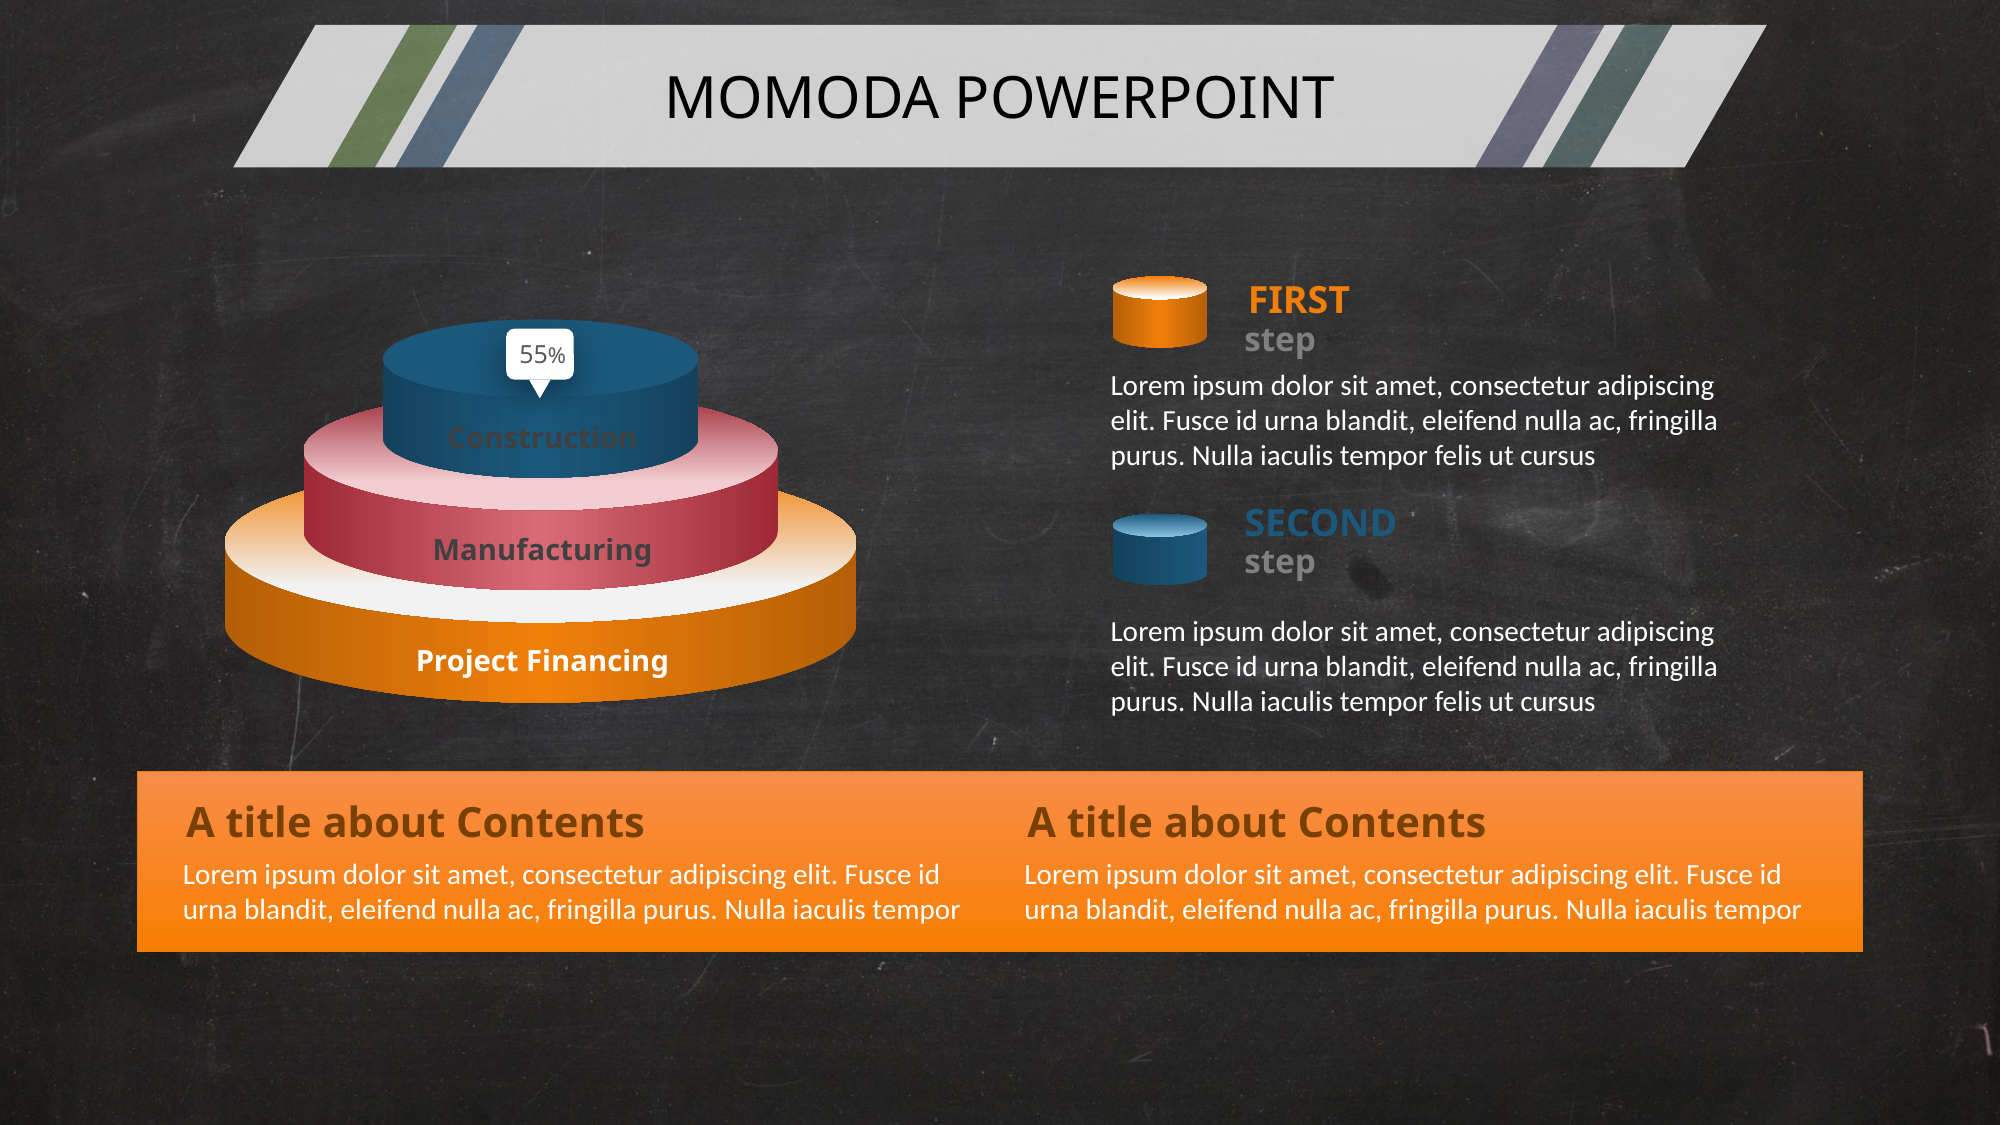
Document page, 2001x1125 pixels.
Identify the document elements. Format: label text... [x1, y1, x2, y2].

text_box [1476, 23, 1604, 169]
text_box [1520, 23, 1627, 169]
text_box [1095, 491, 1757, 726]
text_box [396, 23, 524, 169]
text_box [373, 23, 480, 169]
text_box MOMODA POWERPOINT [609, 53, 1390, 139]
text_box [1095, 268, 1757, 481]
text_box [224, 464, 857, 703]
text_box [348, 319, 737, 478]
text_box [440, 23, 1560, 169]
text_box [231, 23, 412, 169]
text_box [1544, 23, 1671, 169]
text_box [1588, 23, 1769, 169]
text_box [303, 391, 778, 591]
text_box [329, 23, 456, 169]
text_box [137, 771, 1863, 952]
picture [0, 0, 2000, 1125]
